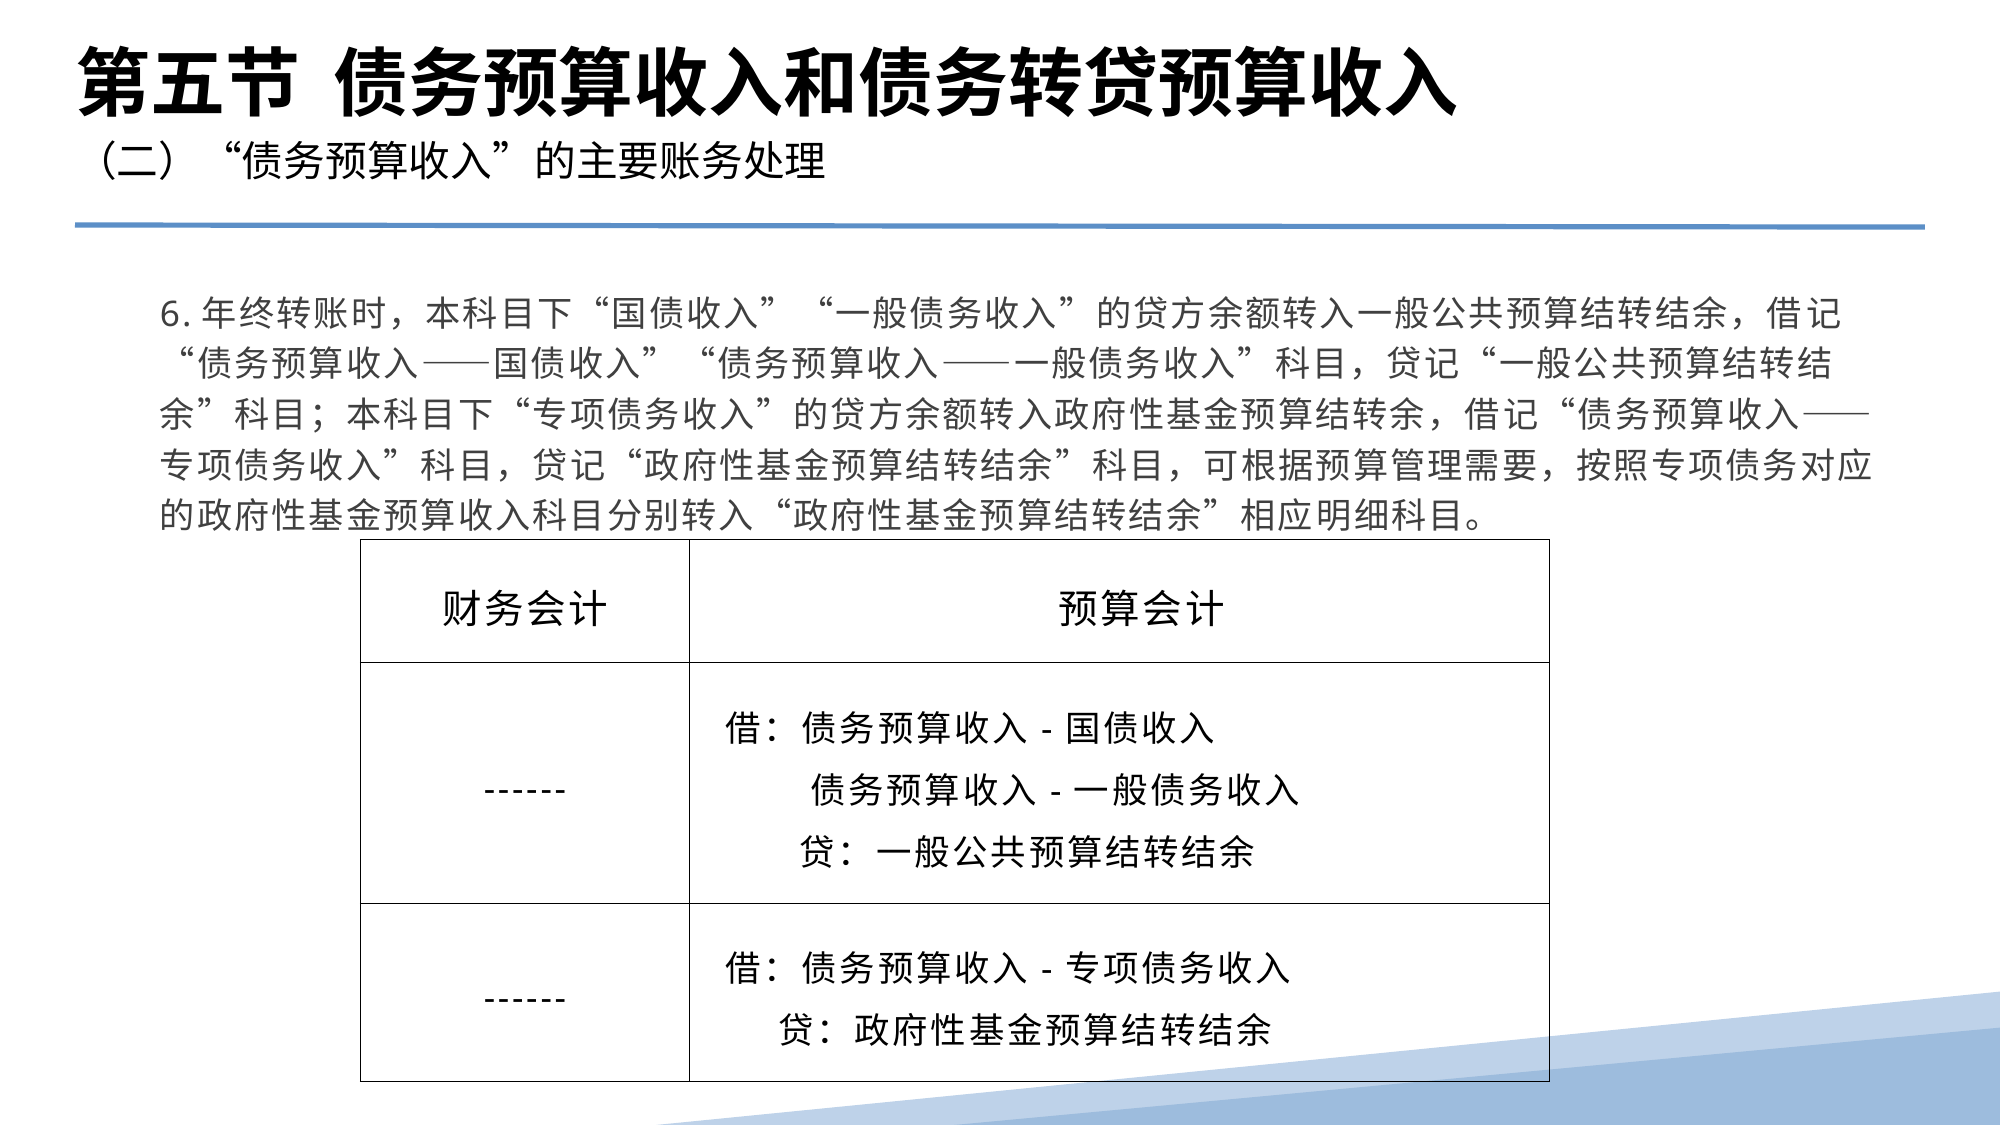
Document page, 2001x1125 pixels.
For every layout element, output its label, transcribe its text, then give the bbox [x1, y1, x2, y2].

table_header 预算会计 [690, 540, 1549, 662]
table_cell 借：债务预算收入-国债收入 债务预算收入-一般债务收入 贷：一般公共预算结转结余 [690, 663, 1549, 903]
table_cell ------ [361, 663, 689, 903]
text_box 6.年终转账时，本科目下“国债收入”“一般债务收入”的贷方余额转入一般公共预算结转结余，借记“债务预算收入――国债收入”“债务预算收入――一般债务收入”科目，贷记“一般公共预算结转结余”科目；本科目下“专项债务收入”的贷方余额转入政府性基金预算结转余，借记“债务预算收入――专项债务收入”科目，贷记“政府性基金预算结转结余”科目，可根据预算管理需要，按照专项债务对应的政府性基金预算收入科目分别转入“政府性基金预算结转结余”相应明细科目。 [149, 276, 1893, 542]
table_header 财务会计 [361, 540, 689, 662]
table_cell ------ [361, 904, 689, 1081]
table_cell 借：债务预算收入-专项债务收入 贷：政府性基金预算结转结余 [690, 904, 1549, 991]
text_box （二）“债务预算收入”的主要账务处理 [75, 124, 1925, 200]
text_box 第五节 债务预算收入和债务转贷预算收入 [75, 24, 1925, 124]
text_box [656, 991, 2000, 1125]
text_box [74, 224, 1925, 228]
